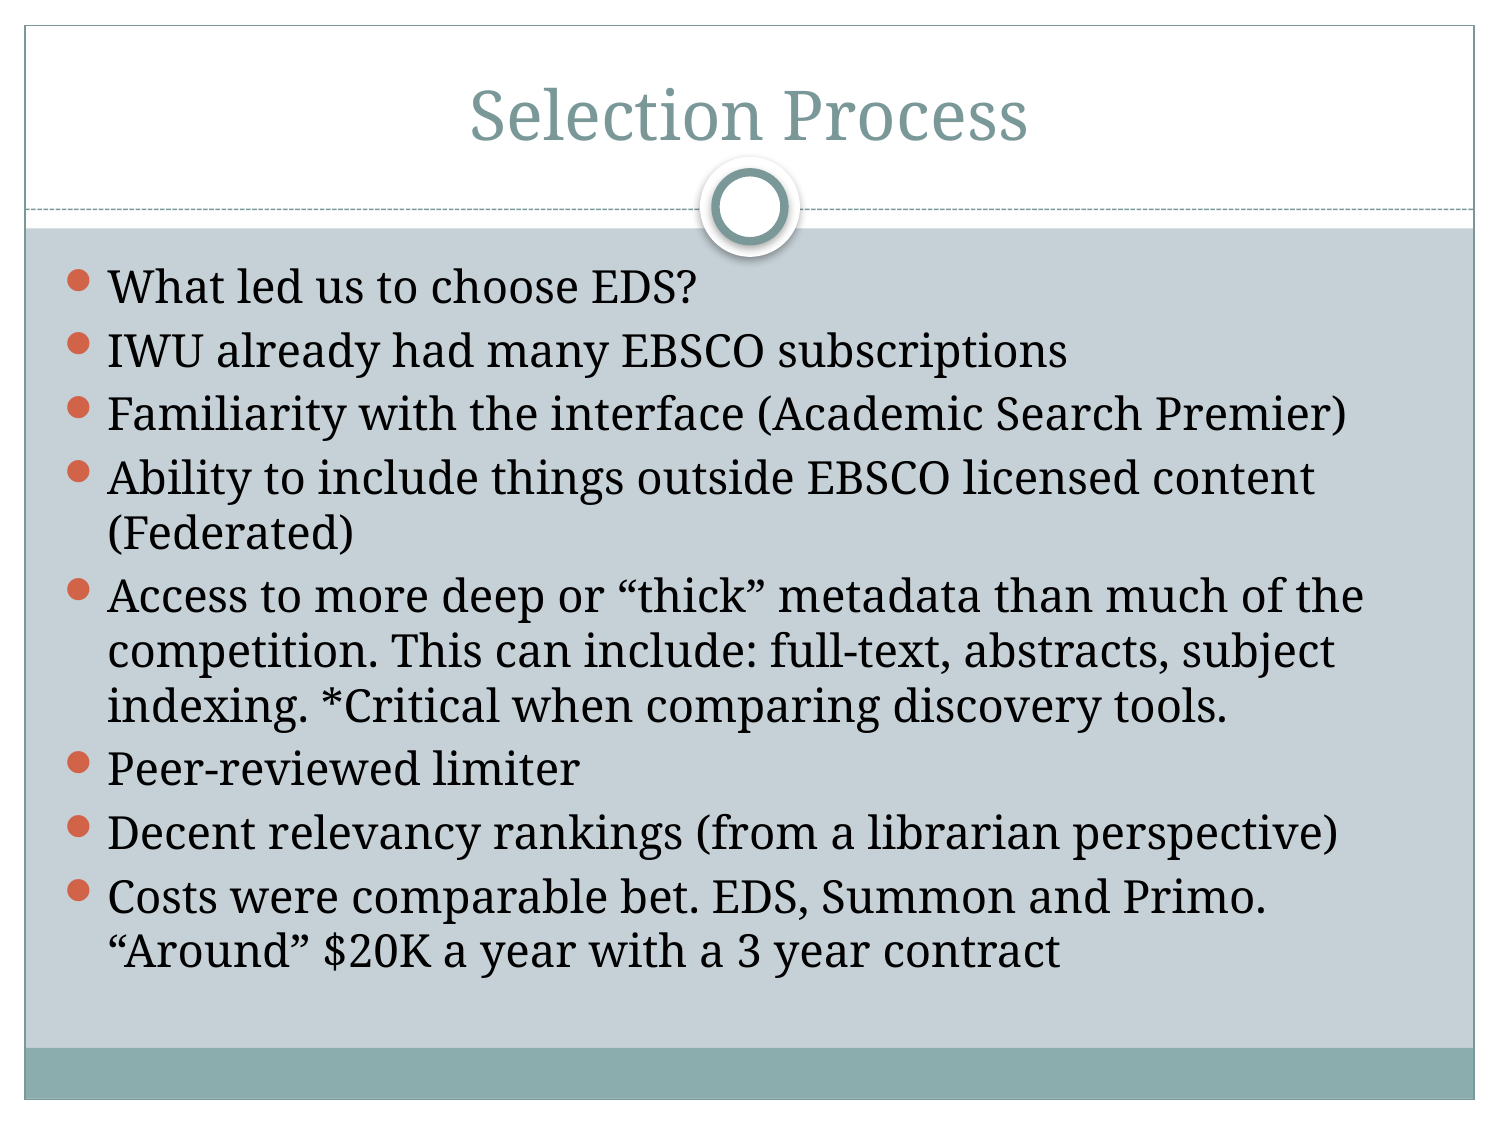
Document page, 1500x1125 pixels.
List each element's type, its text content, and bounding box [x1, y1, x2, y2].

list What led us to choose EDS? IWU already had many EBSCO subscriptions Familiarity with the interface (Academic Search Premier) Ability to include things outside EBSCO licensed content (Federated) Access to more deep or “thick” metadata than much of the competition. This can include: full-text, abstracts, subject indexing. *Critical when comparing discovery tools. Peer-reviewed limiter Decent relevancy rankings (from a librarian perspective) Costs were comparable bet. EDS, Summon and Primo. “Around” $20K a year with a 3 year contract [49, 250, 1445, 1001]
title Selection Process [49, 37, 1450, 162]
